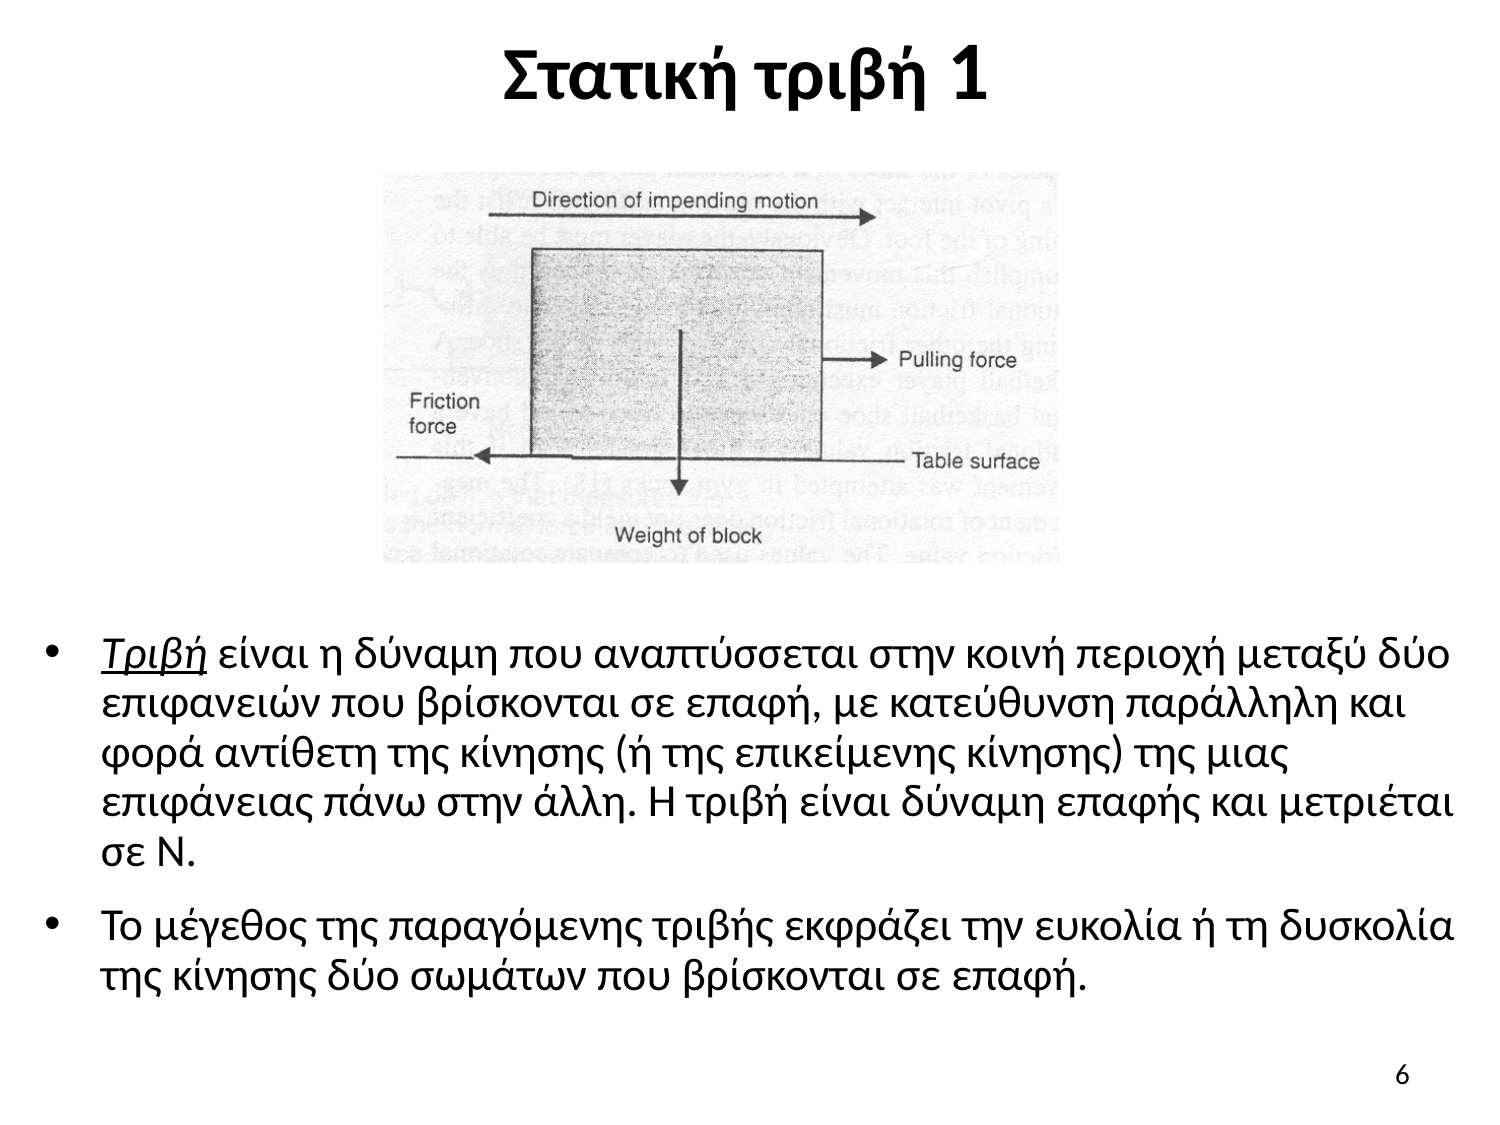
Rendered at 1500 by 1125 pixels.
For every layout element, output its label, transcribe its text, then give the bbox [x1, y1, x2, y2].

picture [383, 172, 1059, 563]
list Τριβή είναι η δύναμη που αναπτύσσεται στην κοινή περιοχή μεταξύ δύο επιφανειών που βρίσκονται σε επαφή, με κατεύθυνση παράλληλη και φορά αντίθετη της κίνησης (ή της επικείμενης κίνησης) της μιας επιφάνειας πάνω στην άλλη. Η τριβή είναι δύναμη επαφής και μετριέται σε Ν. Το μέγεθος της παραγόμενης τριβής εκφράζει την ευκολία ή τη δυσκολία της κίνησης δύο σωμάτων που βρίσκονται σε επαφή. [29, 621, 1471, 1047]
title Στατική τριβή 1 [41, 30, 1453, 102]
slide_number 6 [1074, 1042, 1425, 1103]
